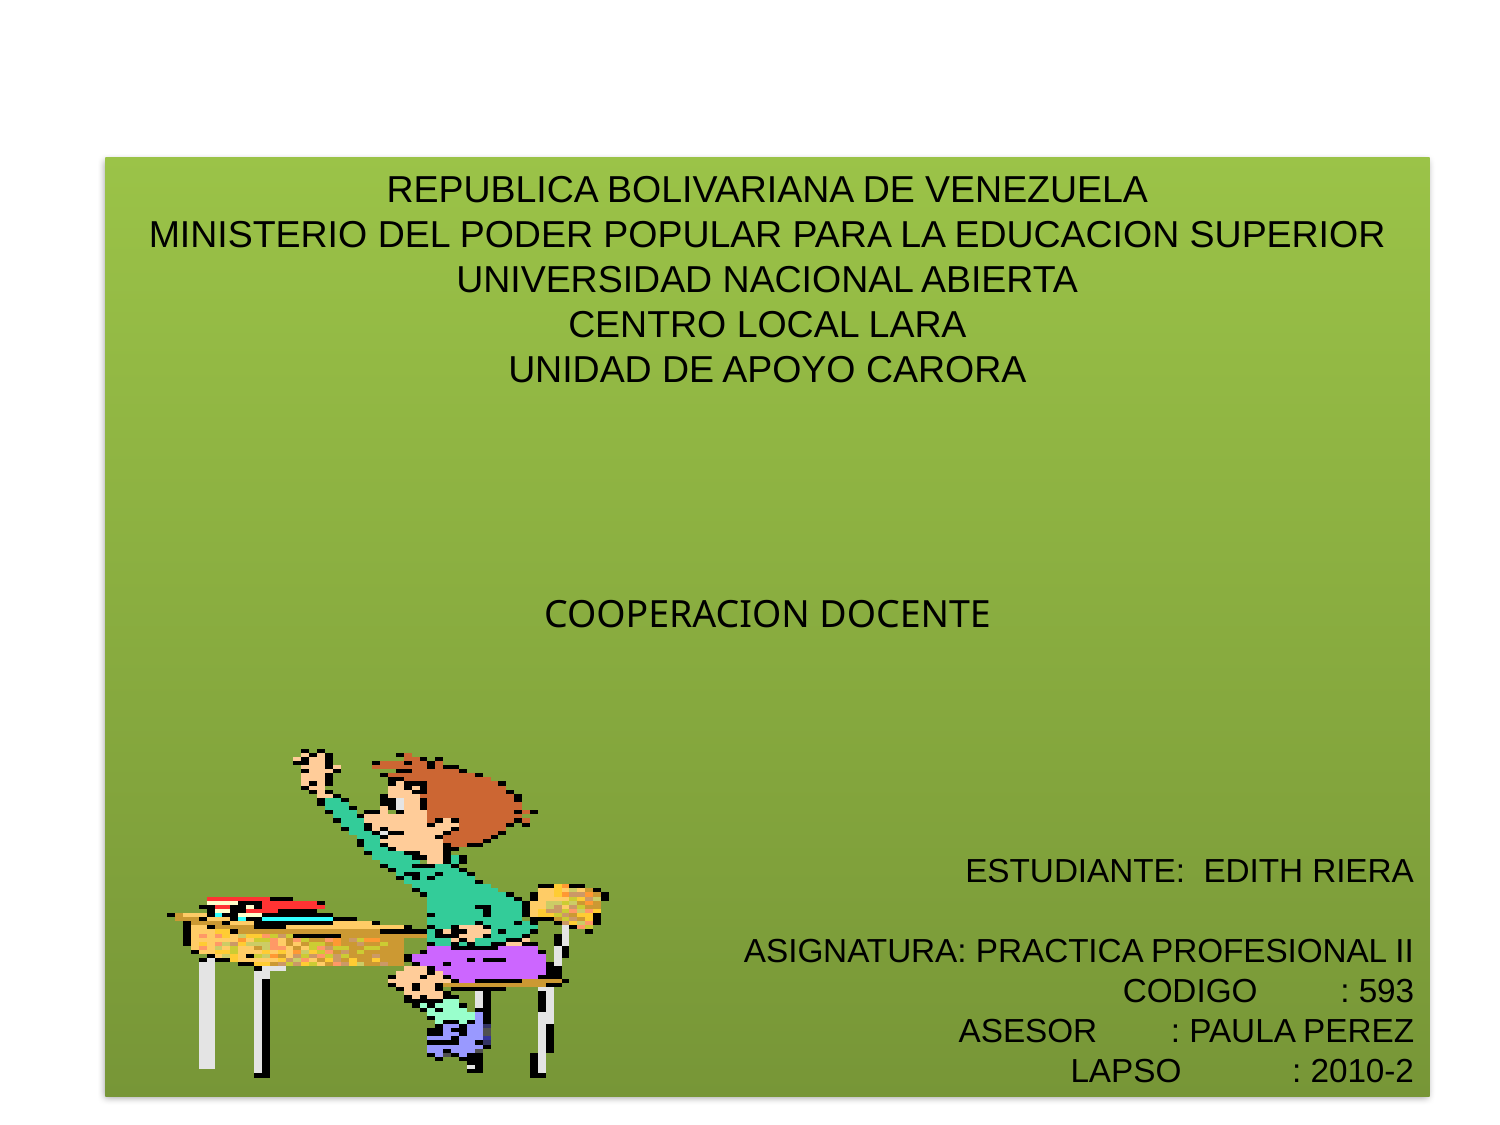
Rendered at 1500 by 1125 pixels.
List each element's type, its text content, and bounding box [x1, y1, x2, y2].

text_box REPUBLICA BOLIVARIANA DE VENEZUELA MINISTERIO DEL PODER POPULAR PARA LA EDUCACION SUPERIOR UNIVERSIDAD NACIONAL ABIERTA CENTRO LOCAL LARA UNIDAD DE APOYO CARORA COOPERACION DOCENTE ESTUDIANTE: EDITH RIERA ASIGNATURA: PRACTICA PROFESIONAL II CODIGO : 593 ASESOR : PAULA PEREZ LAPSO : 2010-2 [105, 157, 1430, 1097]
picture [152, 749, 633, 1079]
